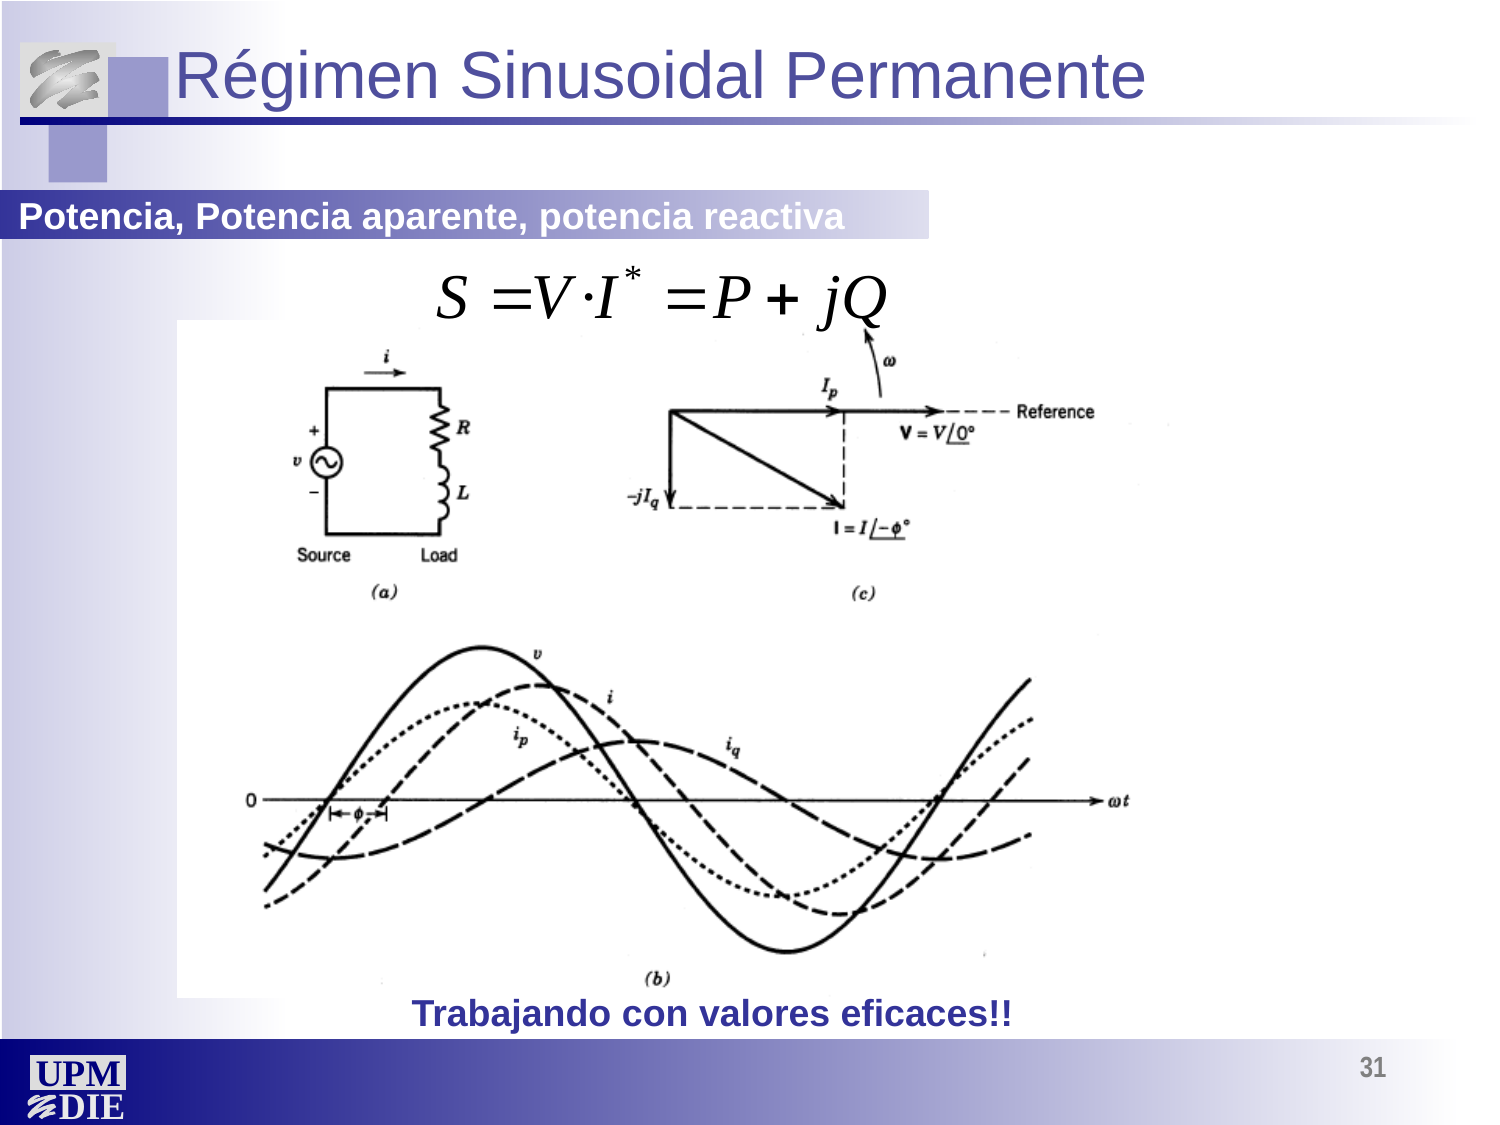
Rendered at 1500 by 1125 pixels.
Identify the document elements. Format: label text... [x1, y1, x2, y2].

picture [176, 319, 1173, 999]
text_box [424, 249, 900, 346]
text_box Potencia, Potencia aparente, potencia reactiva [0, 190, 929, 239]
text_box Trabajando con valores eficaces!! [396, 1006, 1029, 1042]
title Régimen Sinusoidal Permanente [159, 23, 1430, 120]
